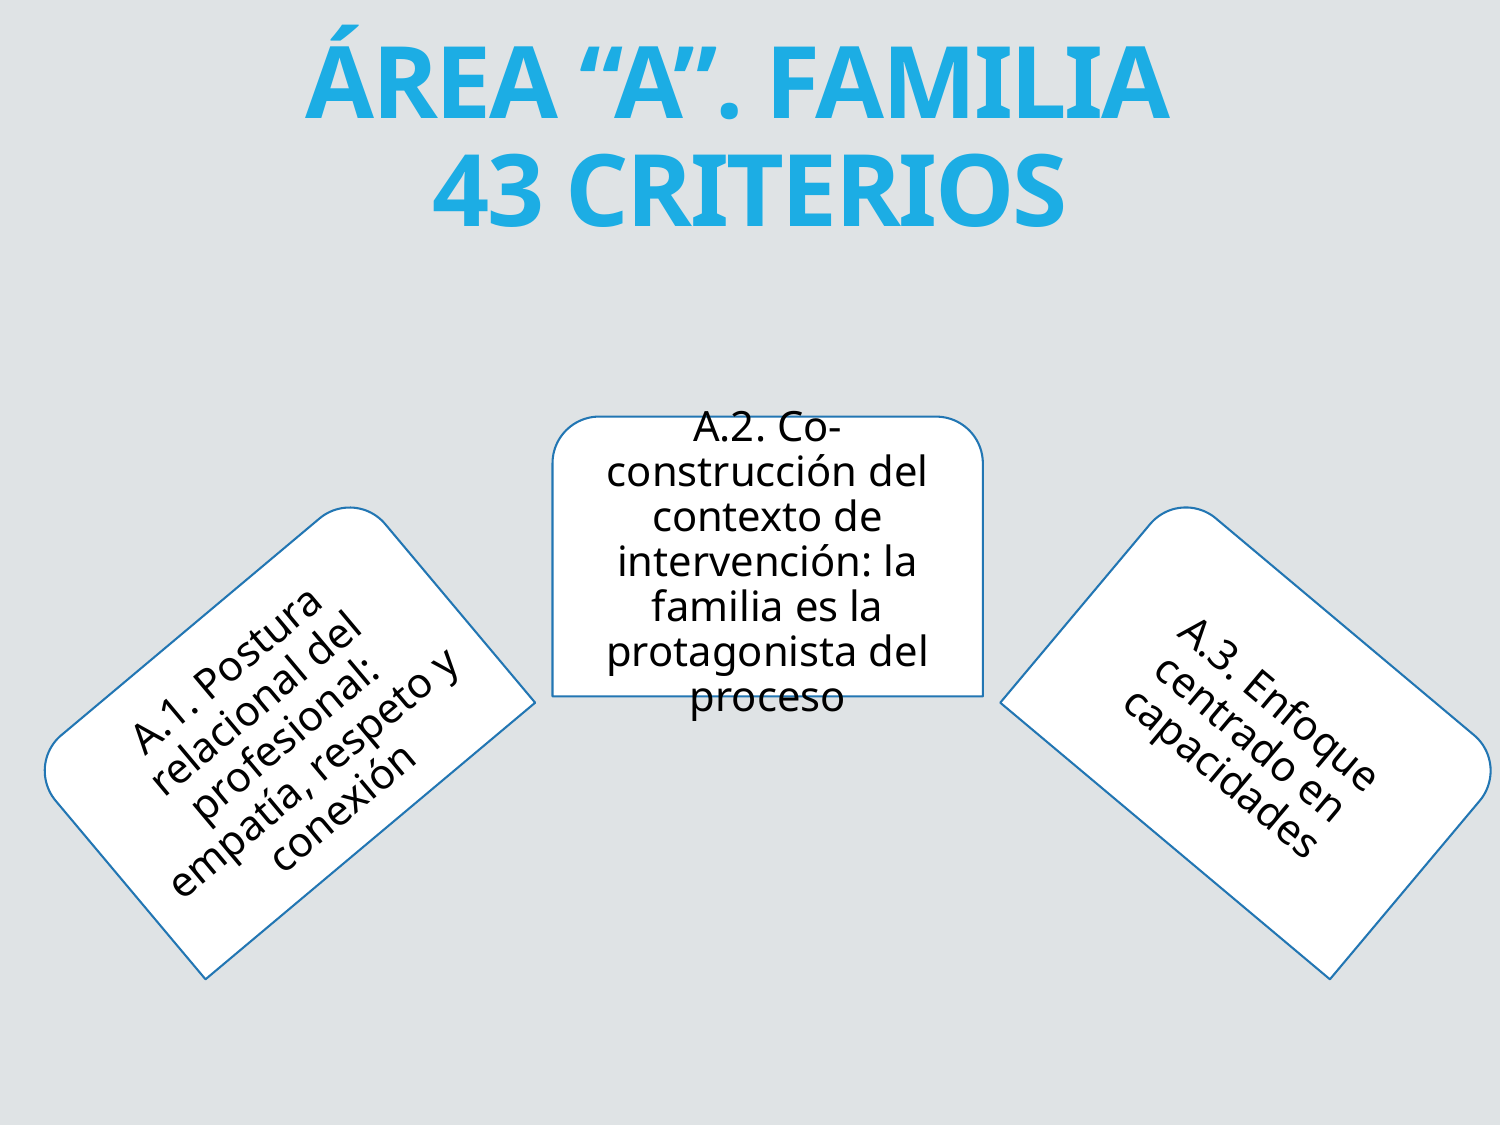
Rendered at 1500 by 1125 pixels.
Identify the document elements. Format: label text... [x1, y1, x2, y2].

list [64, 196, 1471, 1094]
text_box ÁREA “A”. FAMILIA 43 CRITERIOS [0, 4, 1500, 277]
